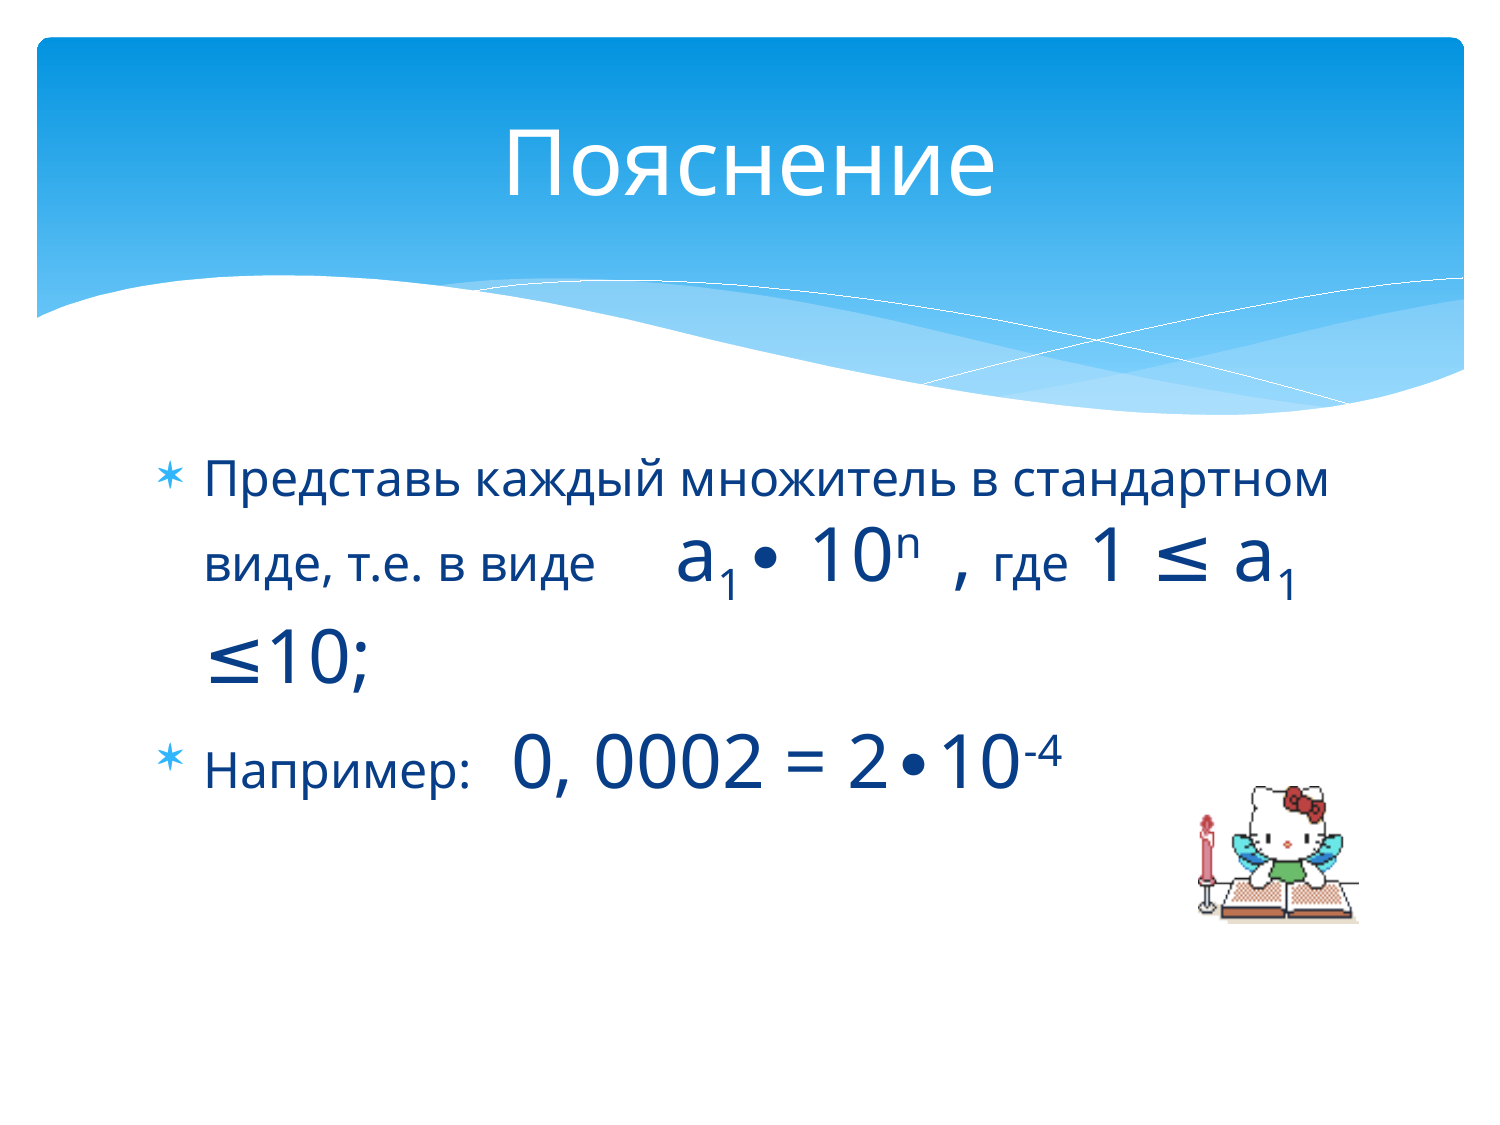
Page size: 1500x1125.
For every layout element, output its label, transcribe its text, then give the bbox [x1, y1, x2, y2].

title Пояснение [75, 55, 1425, 261]
list Представь каждый множитель в стандартном виде, т.е. в виде а1∙ 10n , где 1 ≤ а1 ≤10; Например: 0, 0002 = 2∙10-4 [143, 438, 1359, 1005]
picture [1198, 786, 1359, 924]
